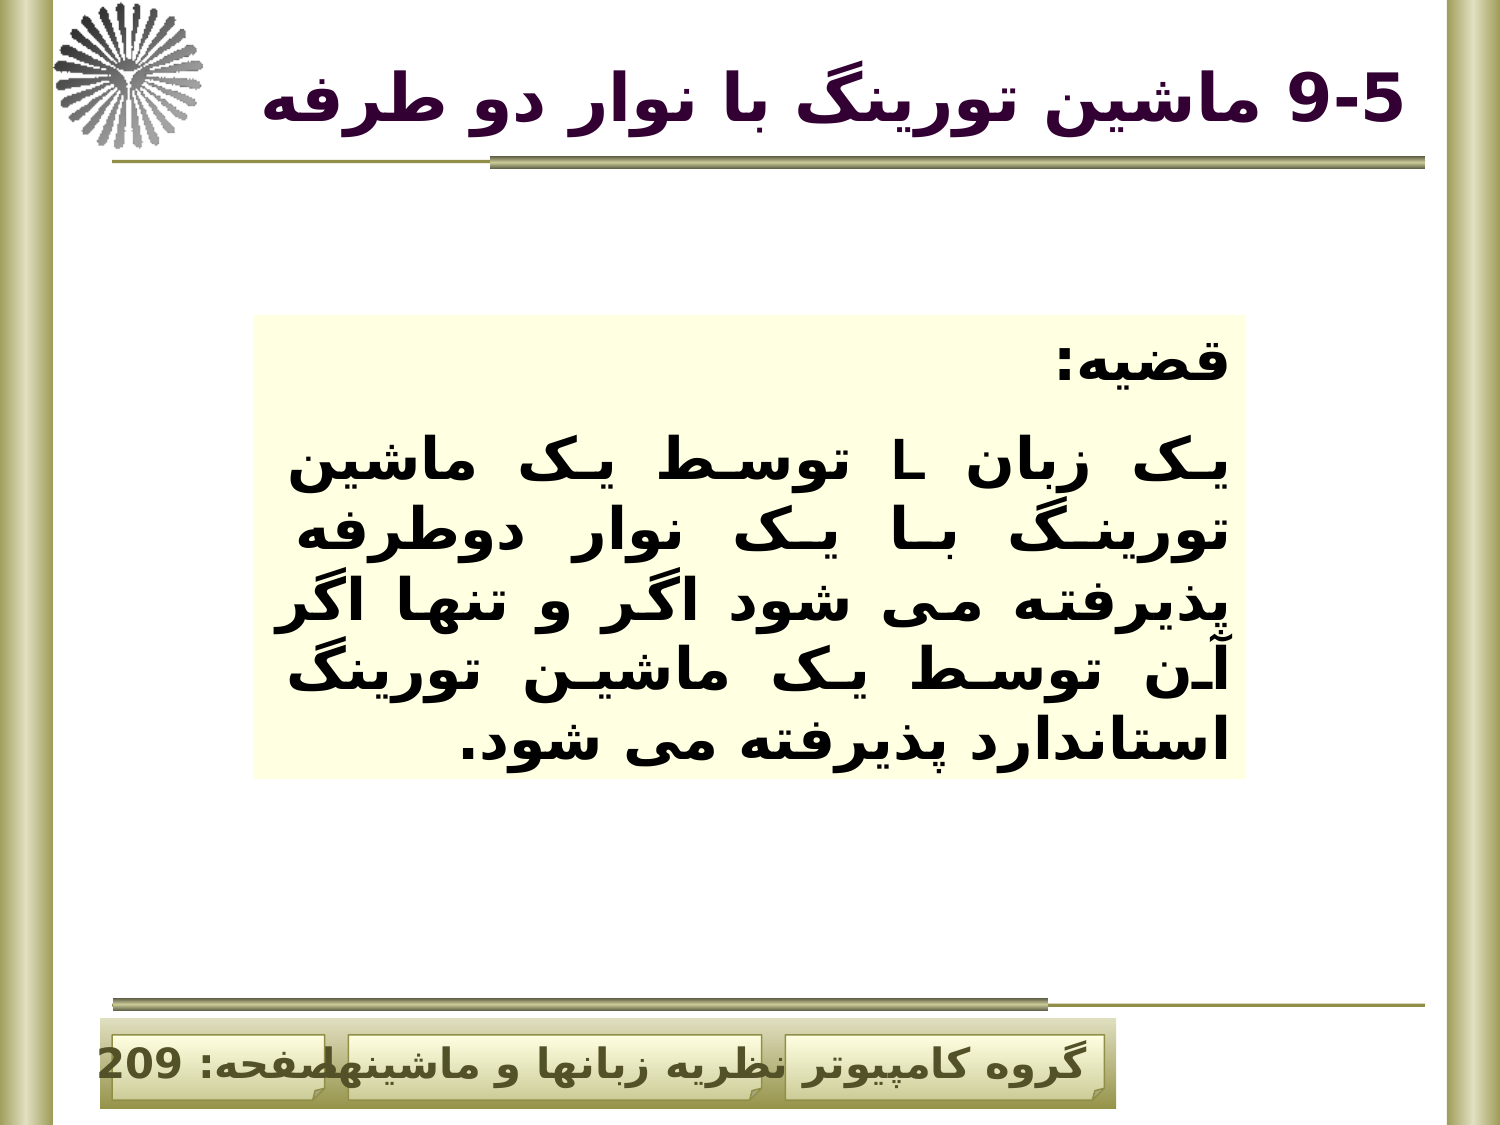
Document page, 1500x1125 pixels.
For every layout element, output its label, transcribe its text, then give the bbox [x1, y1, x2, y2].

title 9-5 ماشین تورینگ با نوار دو طرفه [147, 42, 1423, 147]
text_box قضیه: یک زبان L توسط یک ماشین تورینگ با یک نوار دوطرفه پذیرفته می شود اگر و تنها اگر آن توسط یک ماشین تورینگ استاندارد پذیرفته می شود. [253, 314, 1247, 780]
